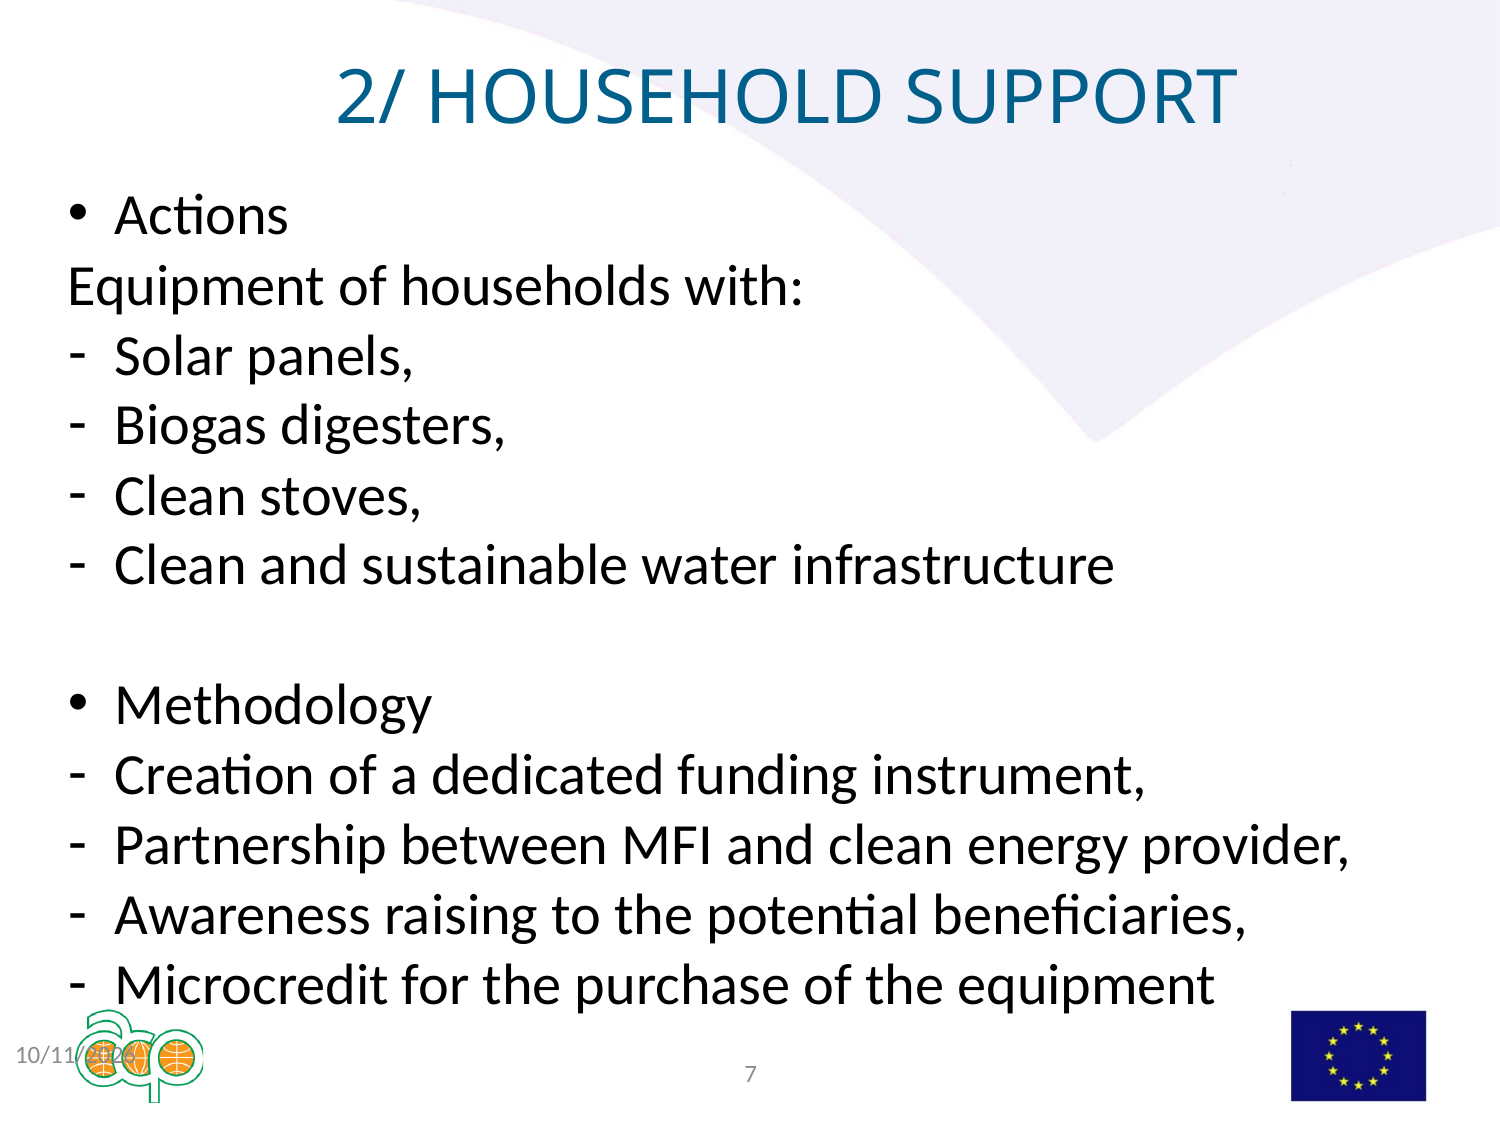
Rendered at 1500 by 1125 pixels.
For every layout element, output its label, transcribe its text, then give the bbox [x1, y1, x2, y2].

text_box Actions Equipment of households with: Solar panels, Biogas digesters, Clean stoves, Clean and sustainable water infrastructure Methodology Creation of a dedicated funding instrument, Partnership between MFI and clean energy provider, Awareness raising to the potential beneficiaries, Microcredit for the purchase of the equipment [53, 169, 1500, 1125]
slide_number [0, 1004, 53, 1103]
title 2/ HOUSEHOLD support [74, 0, 1500, 169]
